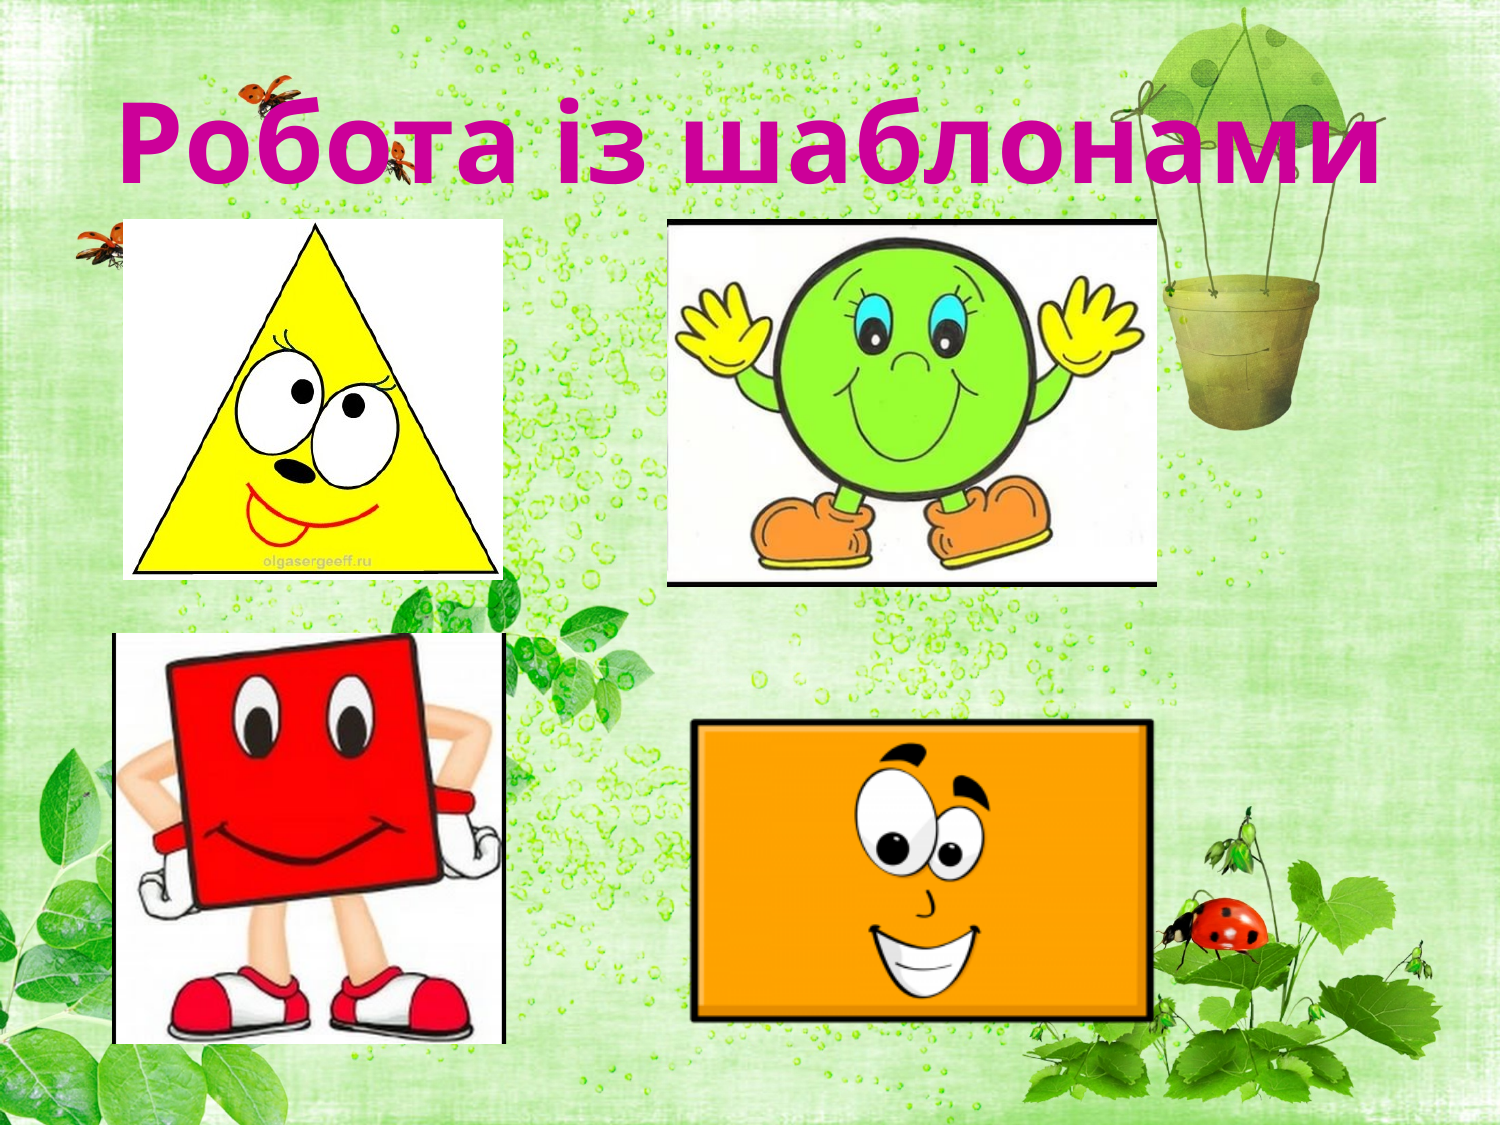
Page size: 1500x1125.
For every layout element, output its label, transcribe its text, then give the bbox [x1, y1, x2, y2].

picture [0, 0, 1500, 1125]
title Робота із шаблонами [75, 45, 1425, 233]
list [123, 219, 503, 580]
